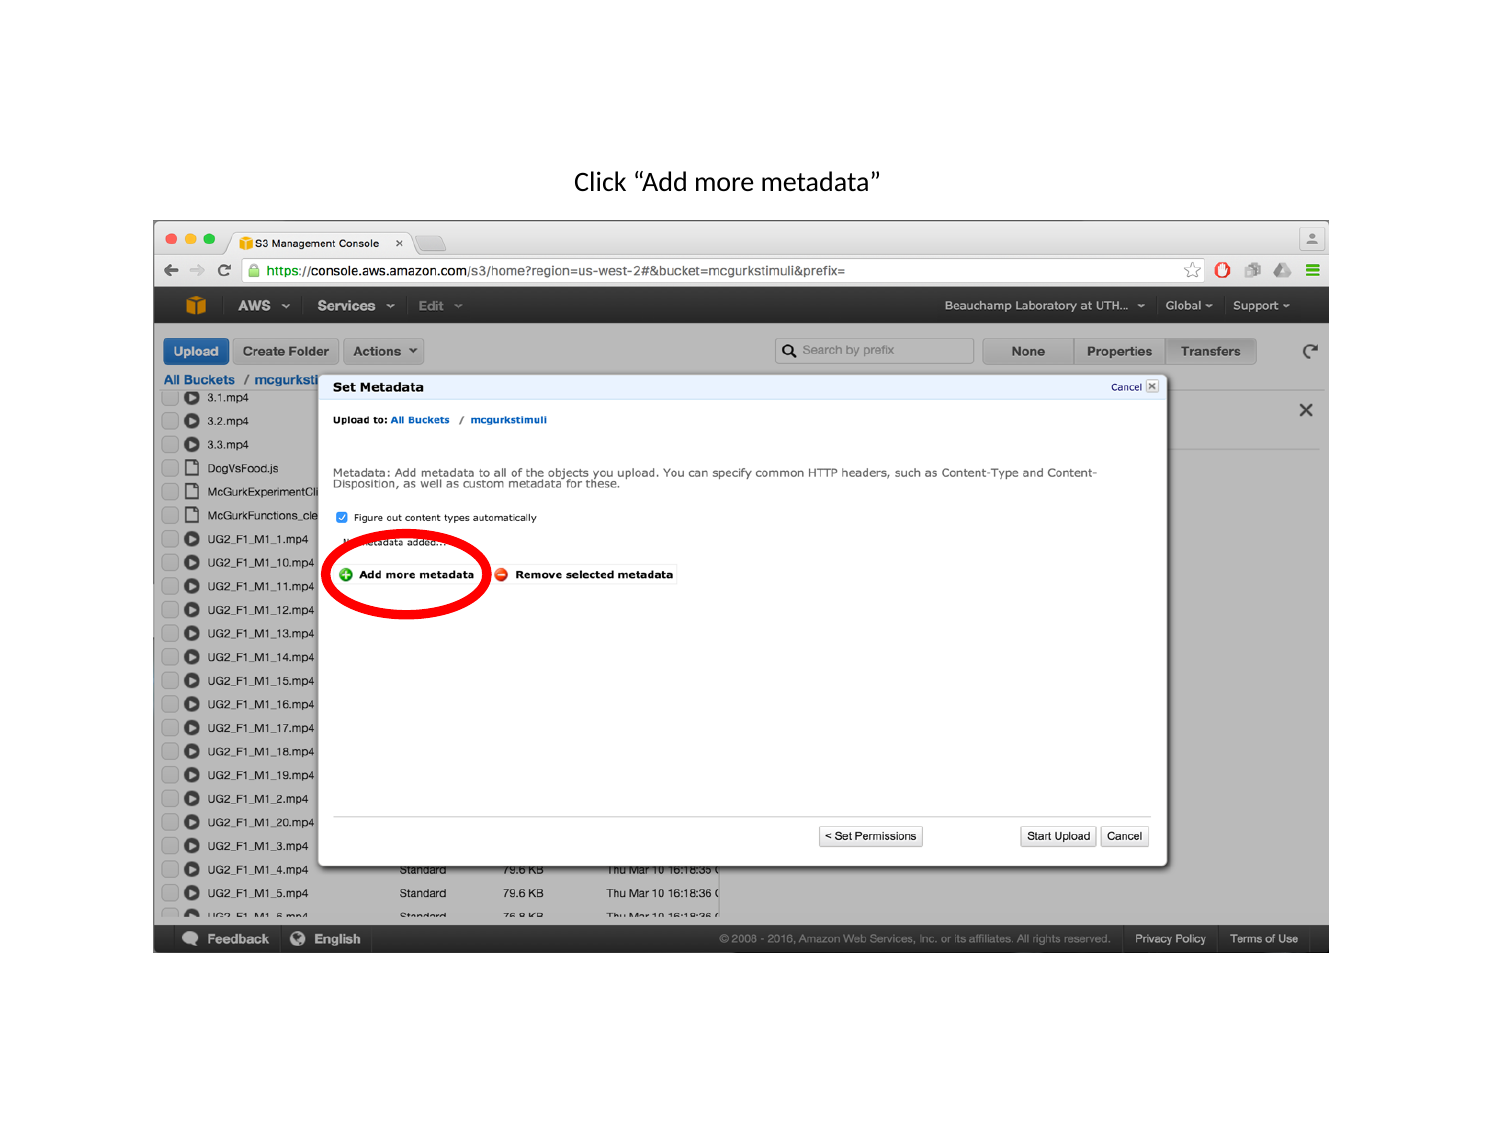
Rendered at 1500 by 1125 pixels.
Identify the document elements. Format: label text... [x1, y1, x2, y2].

picture [153, 220, 1329, 953]
text_box Click “Add more metadata” [559, 156, 897, 220]
